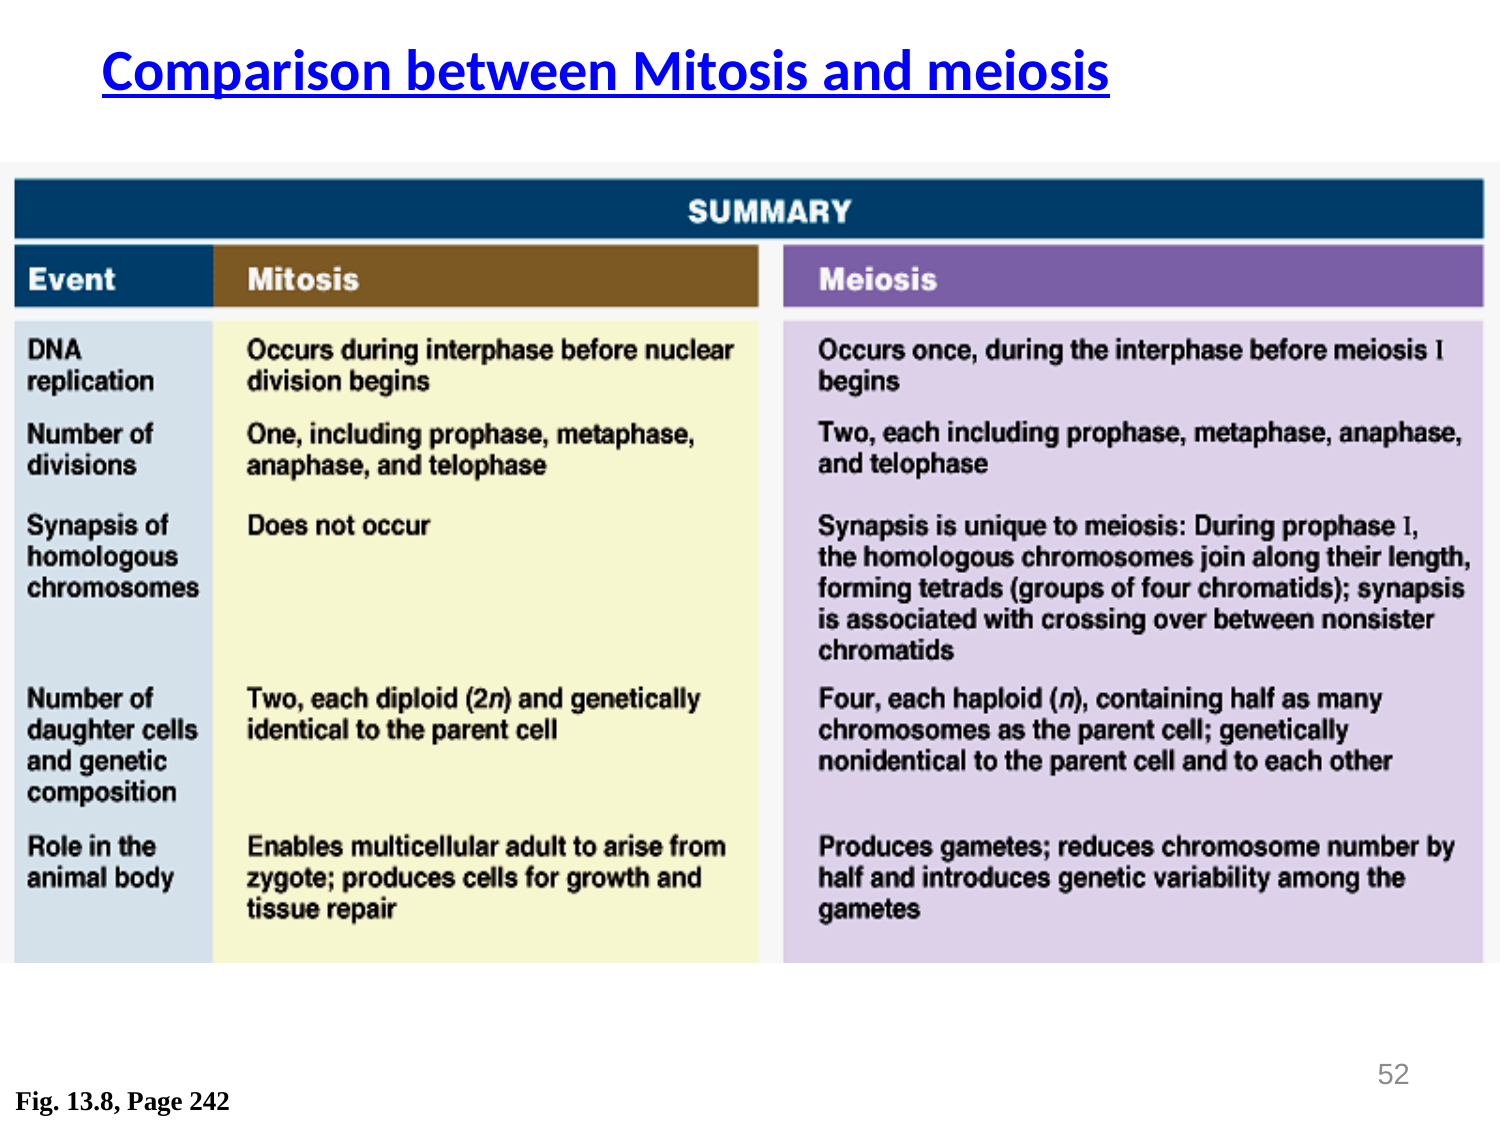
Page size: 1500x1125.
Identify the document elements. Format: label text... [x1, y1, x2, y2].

picture [0, 161, 1500, 963]
text_box Comparison between Mitosis and meiosis [87, 24, 1350, 110]
slide_number 52 [1074, 1042, 1425, 1103]
text_box Fig. 13.8, Page 242 [0, 1076, 245, 1124]
